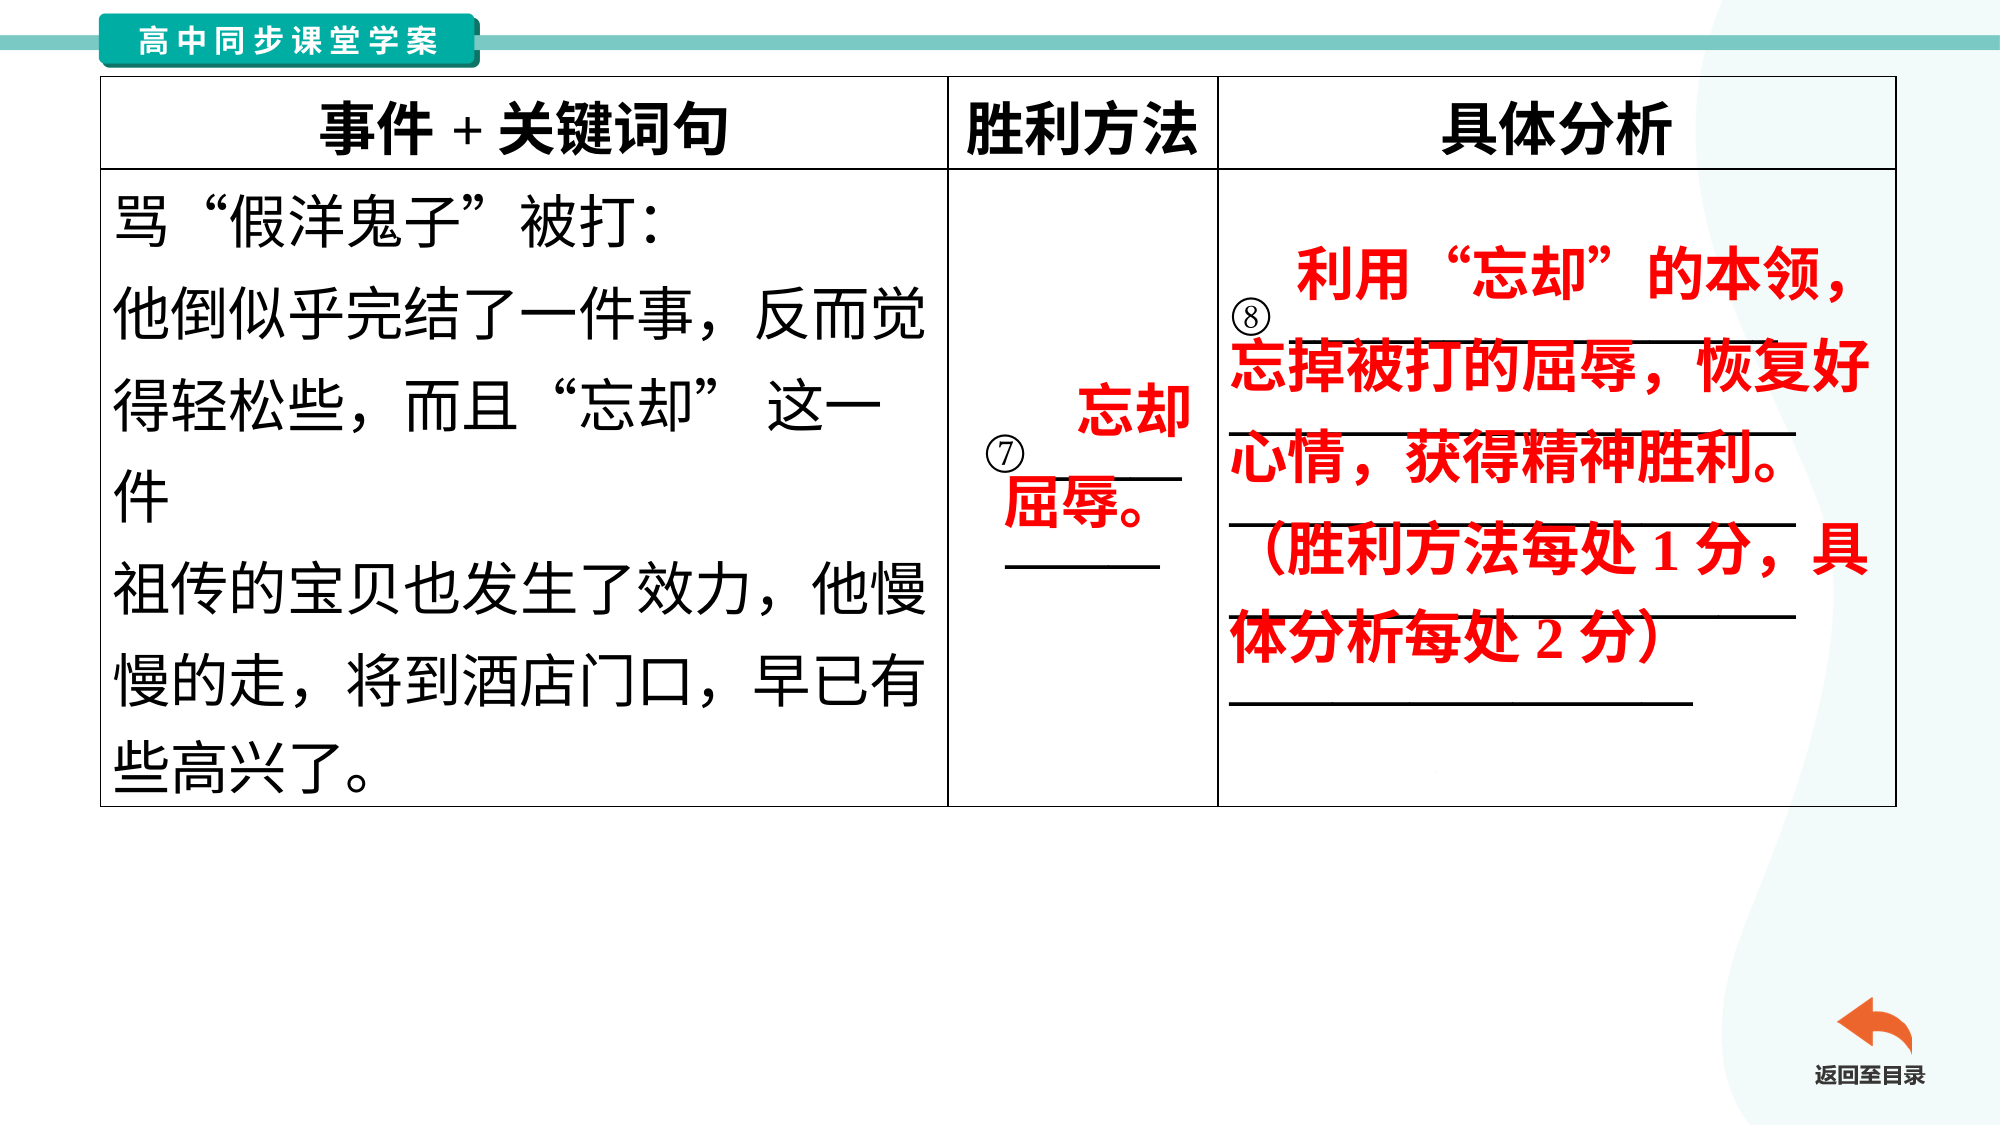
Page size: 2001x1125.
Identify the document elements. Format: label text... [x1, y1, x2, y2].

table_cell 骂“假洋鬼子”被打： 他倒似乎完结了一件事，反而觉 得轻松些，而且“忘却” 这一件 祖传的宝贝也发生了效力，他慢 慢的走，将到酒店门口，早已有 些高兴了。 [101, 170, 947, 806]
table_cell ⑧ ___________________ ______________________ ______________________ ______________________ __________________ [1219, 170, 1895, 806]
table_header 事件+关键词句 [101, 77, 947, 168]
text_box 忘却屈辱。 [966, 353, 1216, 527]
table_header 具体分析 [1219, 77, 1895, 168]
picture [0, 0, 2000, 1125]
table_header 胜利方法 [949, 77, 1217, 168]
text_box 利用“忘却”的本领， 忘掉被打的屈辱，恢复好 心情，获得精神胜利。 （胜利方法每处1分，具 体分析每处2分） [1229, 215, 1887, 663]
table_cell ⑦______ ______ [949, 170, 1217, 806]
